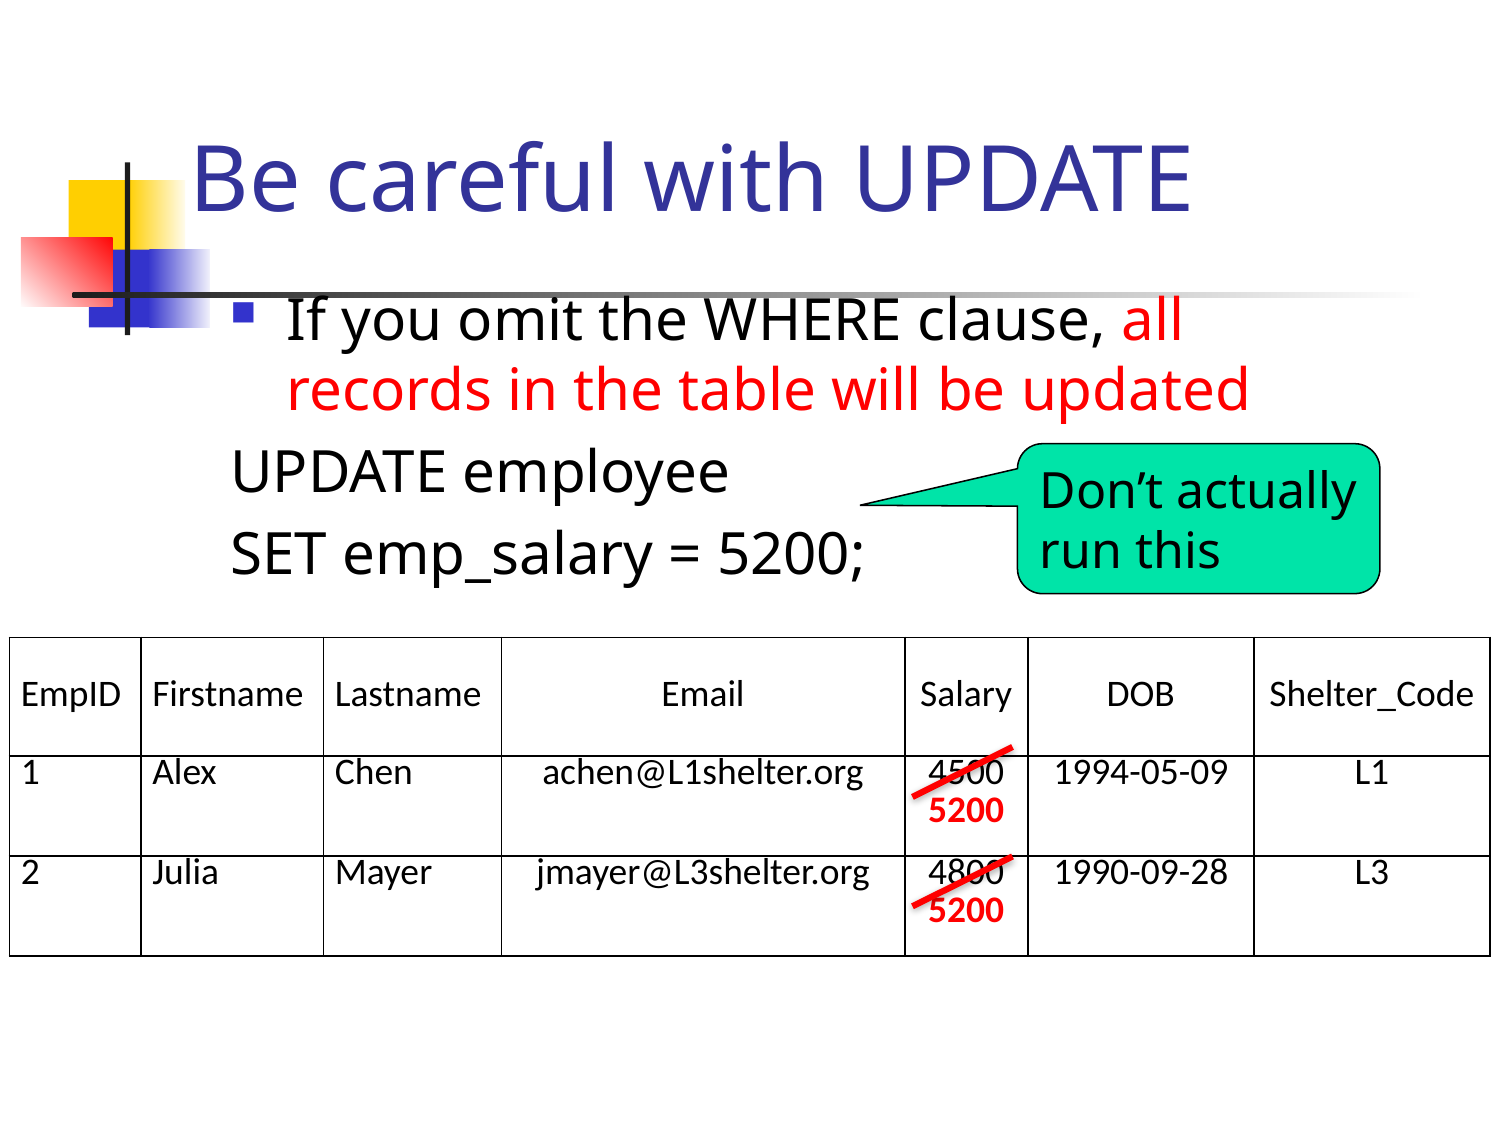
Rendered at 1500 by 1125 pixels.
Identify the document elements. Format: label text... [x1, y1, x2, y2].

table_header Lastname [324, 638, 501, 755]
table_header Shelter_Code [1255, 638, 1489, 755]
table_cell 4500 5200 [906, 757, 1027, 855]
text_box Don’t actually run this [859, 443, 1380, 594]
table_cell achen@L1shelter.org [502, 757, 904, 855]
list If you omit the WHERE clause, all records in the table will be updated UPDATE employee SET emp_salary = 5200; [215, 275, 1300, 613]
table_cell 1 [10, 757, 140, 855]
table_cell 4800 5200 [906, 857, 1027, 955]
table_cell L1 [1255, 757, 1489, 855]
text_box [912, 746, 1013, 798]
table_cell Chen [324, 757, 501, 855]
table_header DOB [1029, 638, 1253, 755]
table_cell Alex [142, 757, 323, 855]
table_cell 1994-05-09 [1029, 757, 1253, 855]
table_cell Julia [142, 857, 323, 955]
table_cell Mayer [324, 857, 501, 955]
table_header Salary [906, 638, 1027, 755]
table_cell L3 [1255, 857, 1489, 955]
table_header Firstname [142, 638, 323, 755]
title Be careful with UPDATE [174, 50, 1454, 238]
table_header EmpID [10, 638, 140, 755]
table_header Email [502, 638, 904, 755]
table_cell jmayer@L3shelter.org [502, 857, 904, 955]
table_cell 2 [10, 857, 140, 955]
table_cell 1990-09-28 [1029, 857, 1253, 955]
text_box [912, 856, 1013, 907]
